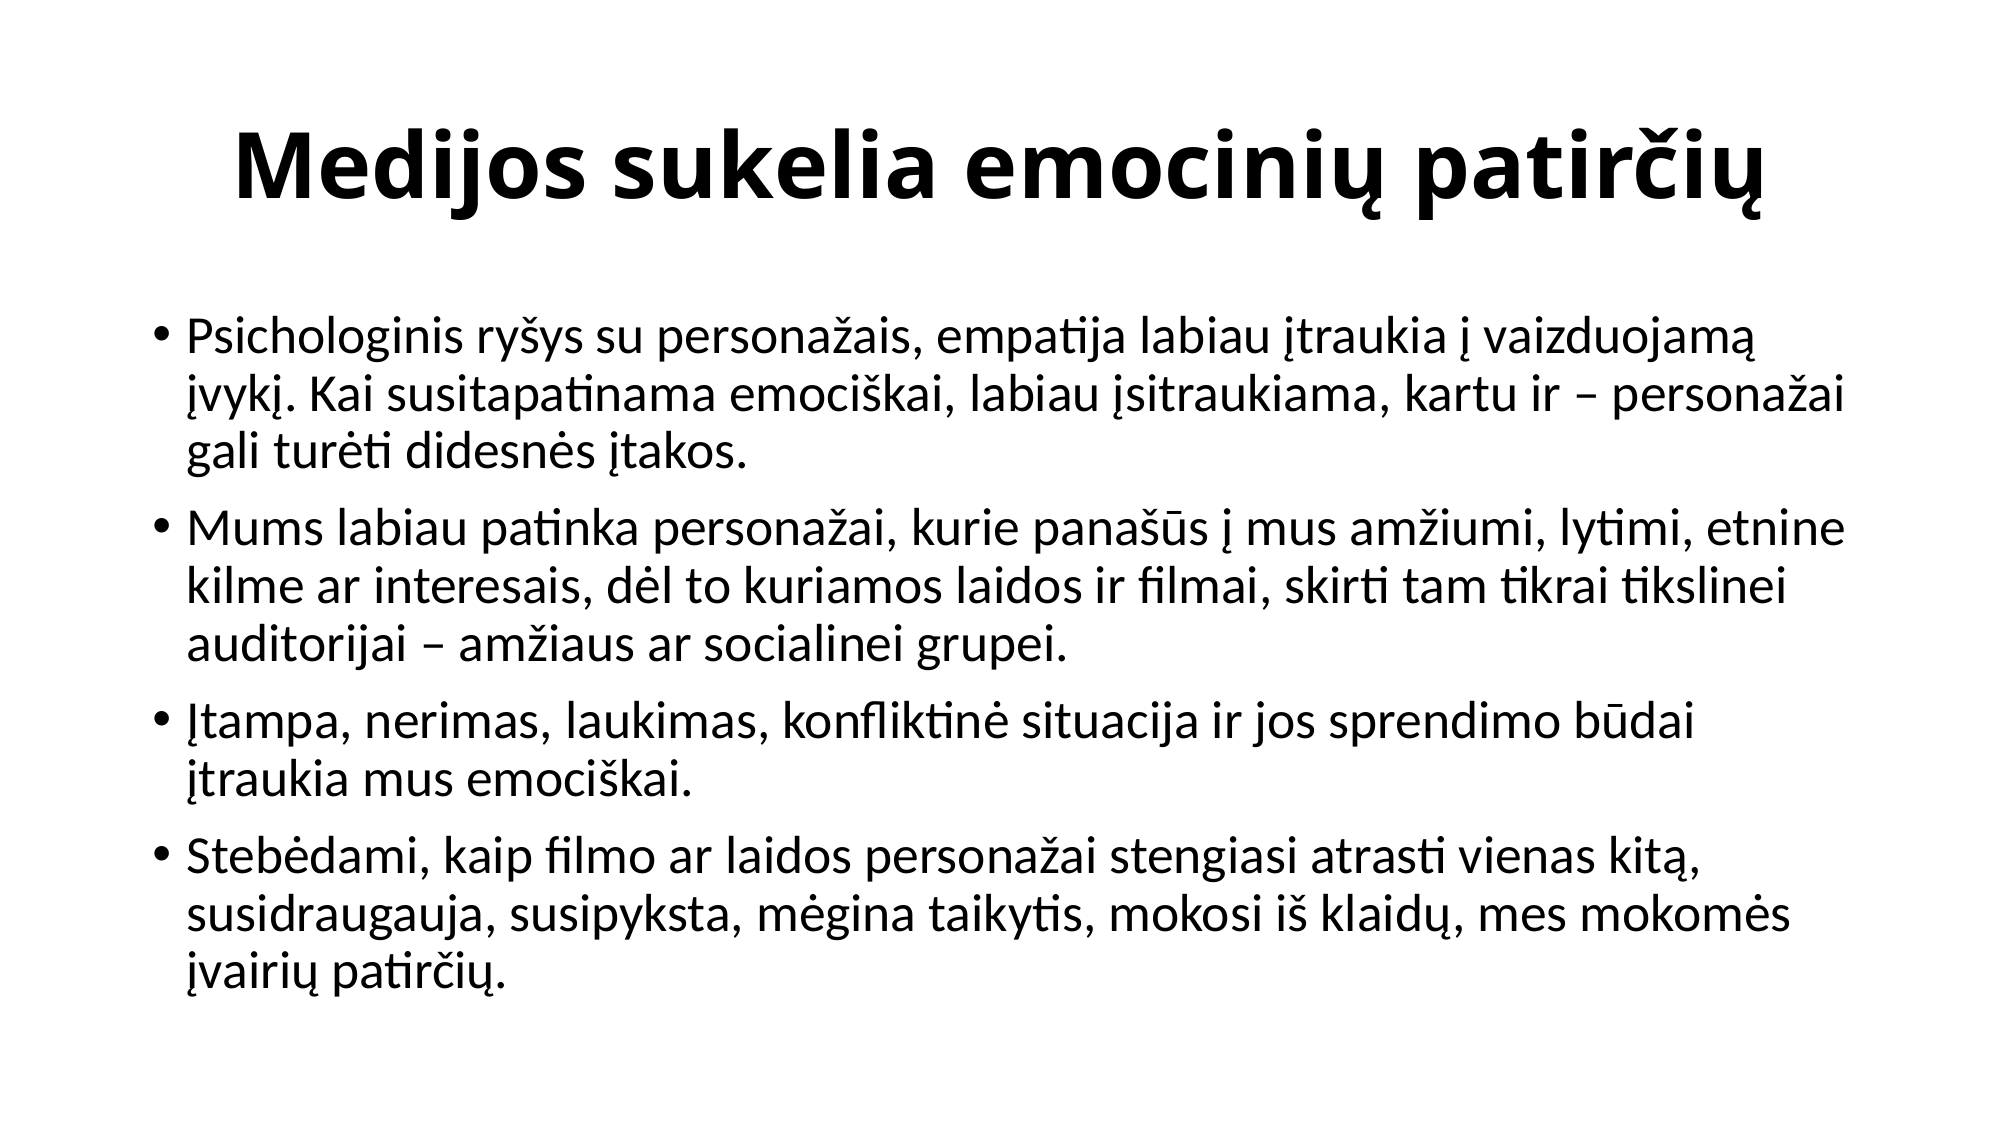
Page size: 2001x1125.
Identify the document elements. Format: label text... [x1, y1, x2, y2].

title Medijos sukelia emocinių patirčių [137, 59, 1863, 278]
list Psichologinis ryšys su personažais, empatija labiau įtraukia į vaizduojamą įvykį. Kai susitapatinama emociškai, labiau įsitraukiama, kartu ir – personažai gali turėti didesnės įtakos. Mums labiau patinka personažai, kurie panašūs į mus amžiumi, lytimi, etnine kilme ar interesais, dėl to kuriamos laidos ir filmai, skirti tam tikrai tikslinei auditorijai – amžiaus ar socialinei grupei. Įtampa, nerimas, laukimas, konfliktinė situacija ir jos sprendimo būdai įtraukia mus emociškai. Stebėdami, kaip filmo ar laidos personažai stengiasi atrasti vienas kitą, susidraugauja, susipyksta, mėgina taikytis, mokosi iš klaidų, mes mokomės įvairių patirčių. [137, 299, 1863, 1014]
